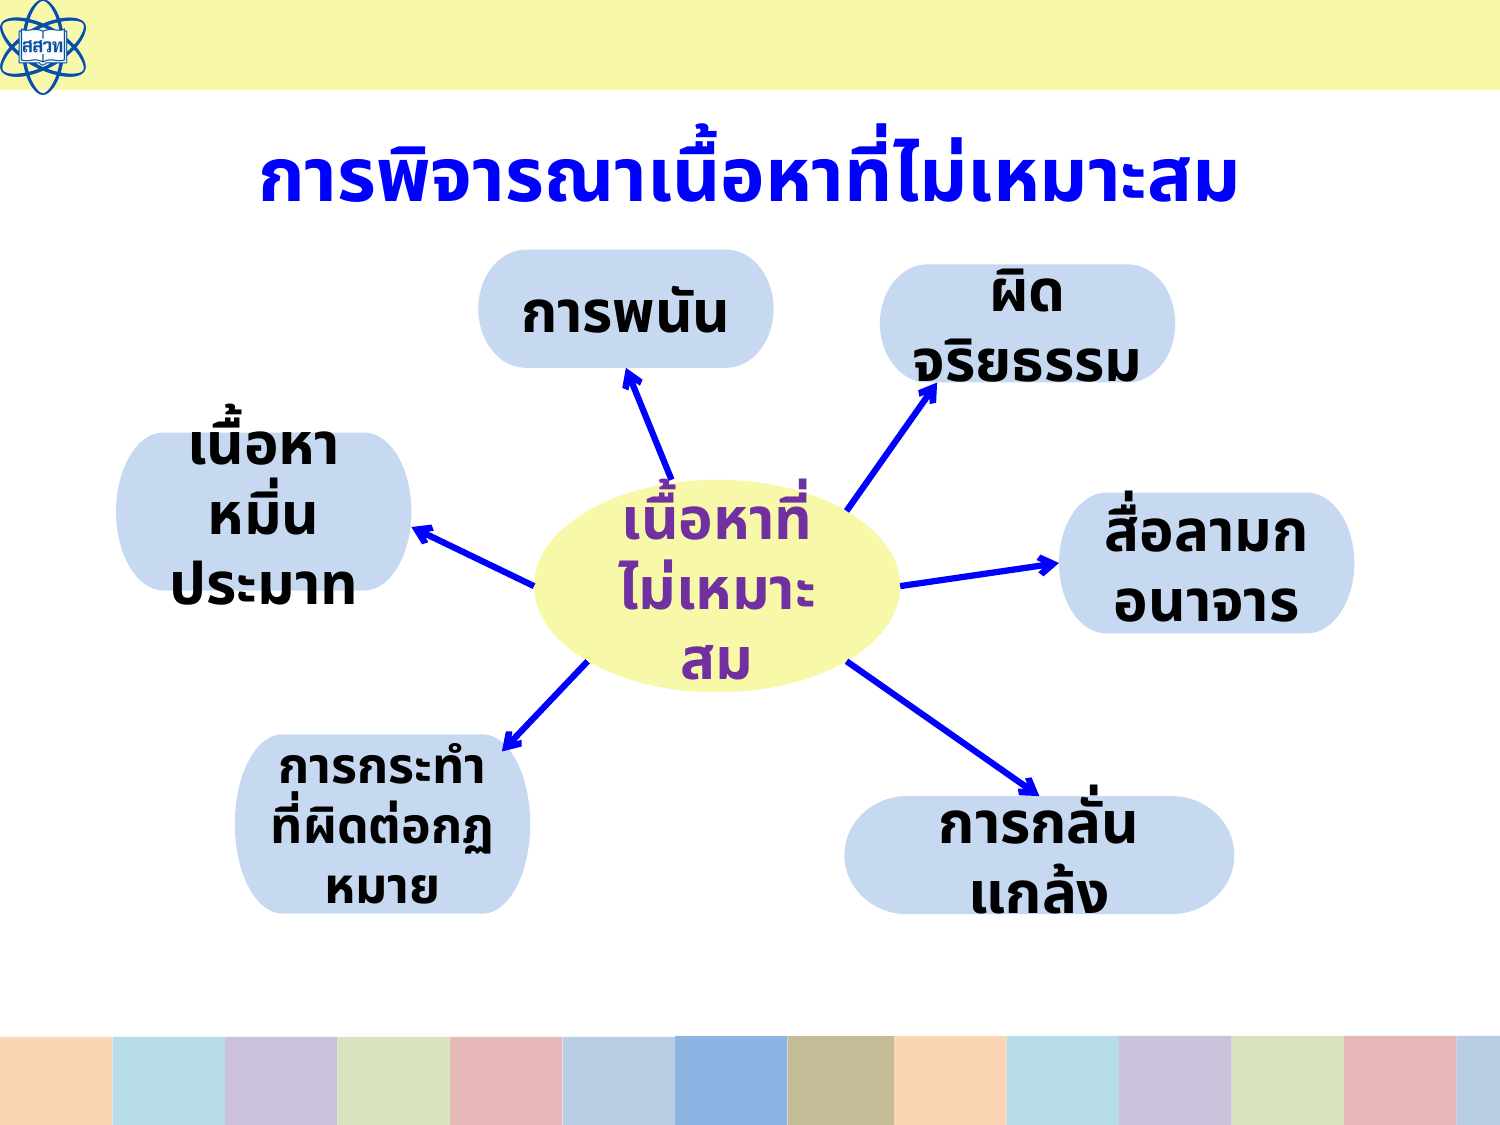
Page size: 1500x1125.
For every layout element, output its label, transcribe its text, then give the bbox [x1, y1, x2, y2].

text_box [846, 382, 938, 512]
text_box เนื้อหาหมิ่นประมาท [113, 430, 414, 593]
text_box สื่อลามกอนาจาร [1056, 490, 1357, 636]
text_box ผิดจริยธรรม [877, 262, 1178, 385]
text_box เนื้อหาที่ไม่เหมาะสม [532, 477, 902, 695]
text_box การกระทำที่ผิดต่อกฏหมาย [232, 732, 533, 916]
title การพิจารณาเนื้อหาที่ไม่เหมาะสม [0, 78, 1500, 266]
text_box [899, 562, 1060, 587]
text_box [846, 661, 1040, 797]
text_box การพนัน [476, 247, 776, 370]
picture [0, 0, 86, 95]
text_box การกลั่นแกล้ง [842, 793, 1237, 917]
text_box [501, 661, 588, 752]
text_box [625, 367, 672, 480]
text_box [411, 526, 535, 587]
